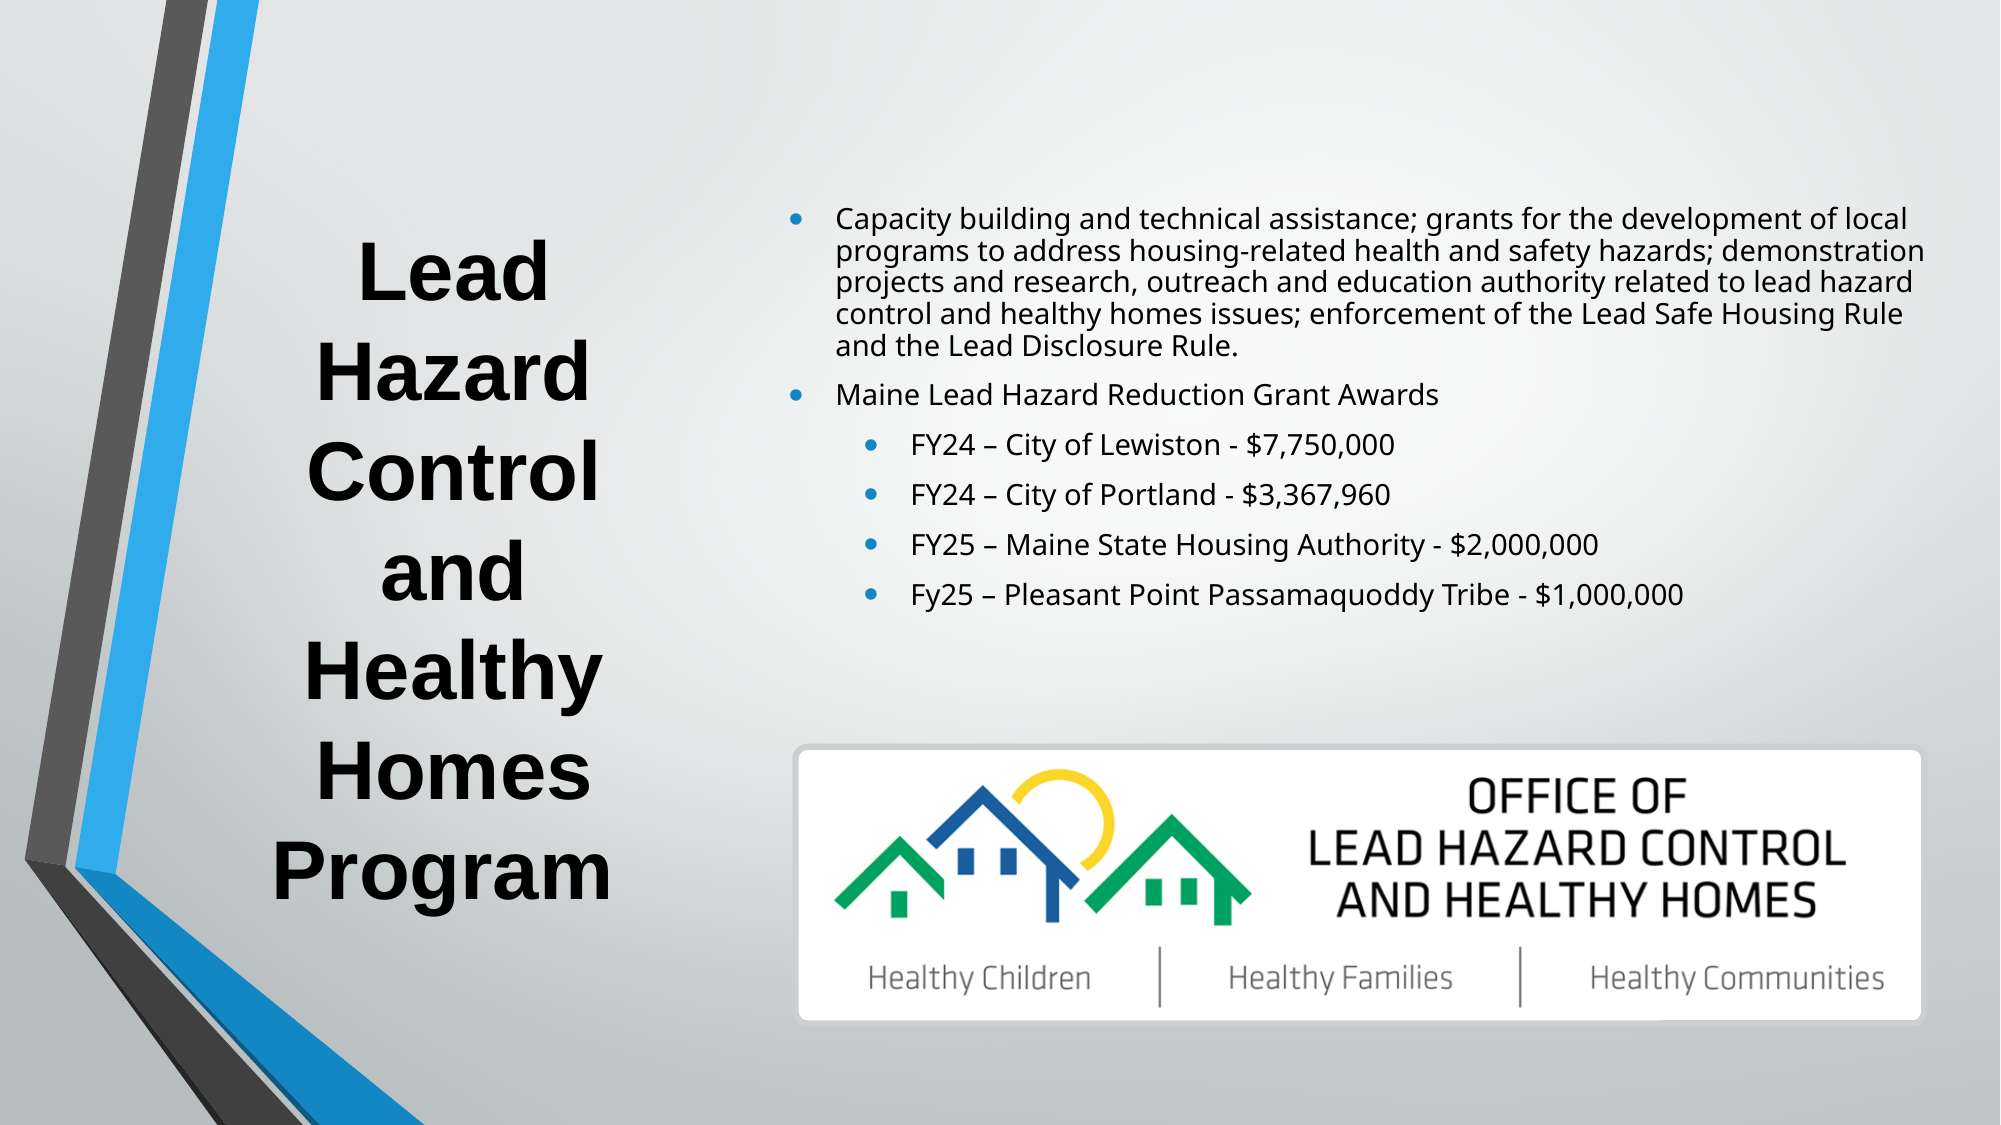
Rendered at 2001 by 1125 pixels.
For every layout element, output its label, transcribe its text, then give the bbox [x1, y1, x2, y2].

title Lead Hazard Control and Healthy Homes Program [243, 112, 665, 1021]
picture [795, 746, 1925, 1024]
list Capacity building and technical assistance; grants for the development of local programs to address housing-related health and safety hazards; demonstration projects and research, outreach and education authority related to lead hazard control and healthy homes issues; enforcement of the Lead Safe Housing Rule and the Lead Disclosure Rule. Maine Lead Hazard Reduction Grant Awards FY24 – City of Lewiston - $7,750,000 FY24 – City of Portland - $3,367,960 FY25 – Maine State Housing Authority - $2,000,000 Fy25 – Pleasant Point Passamaquoddy Tribe - $1,000,000 [773, 100, 1947, 717]
